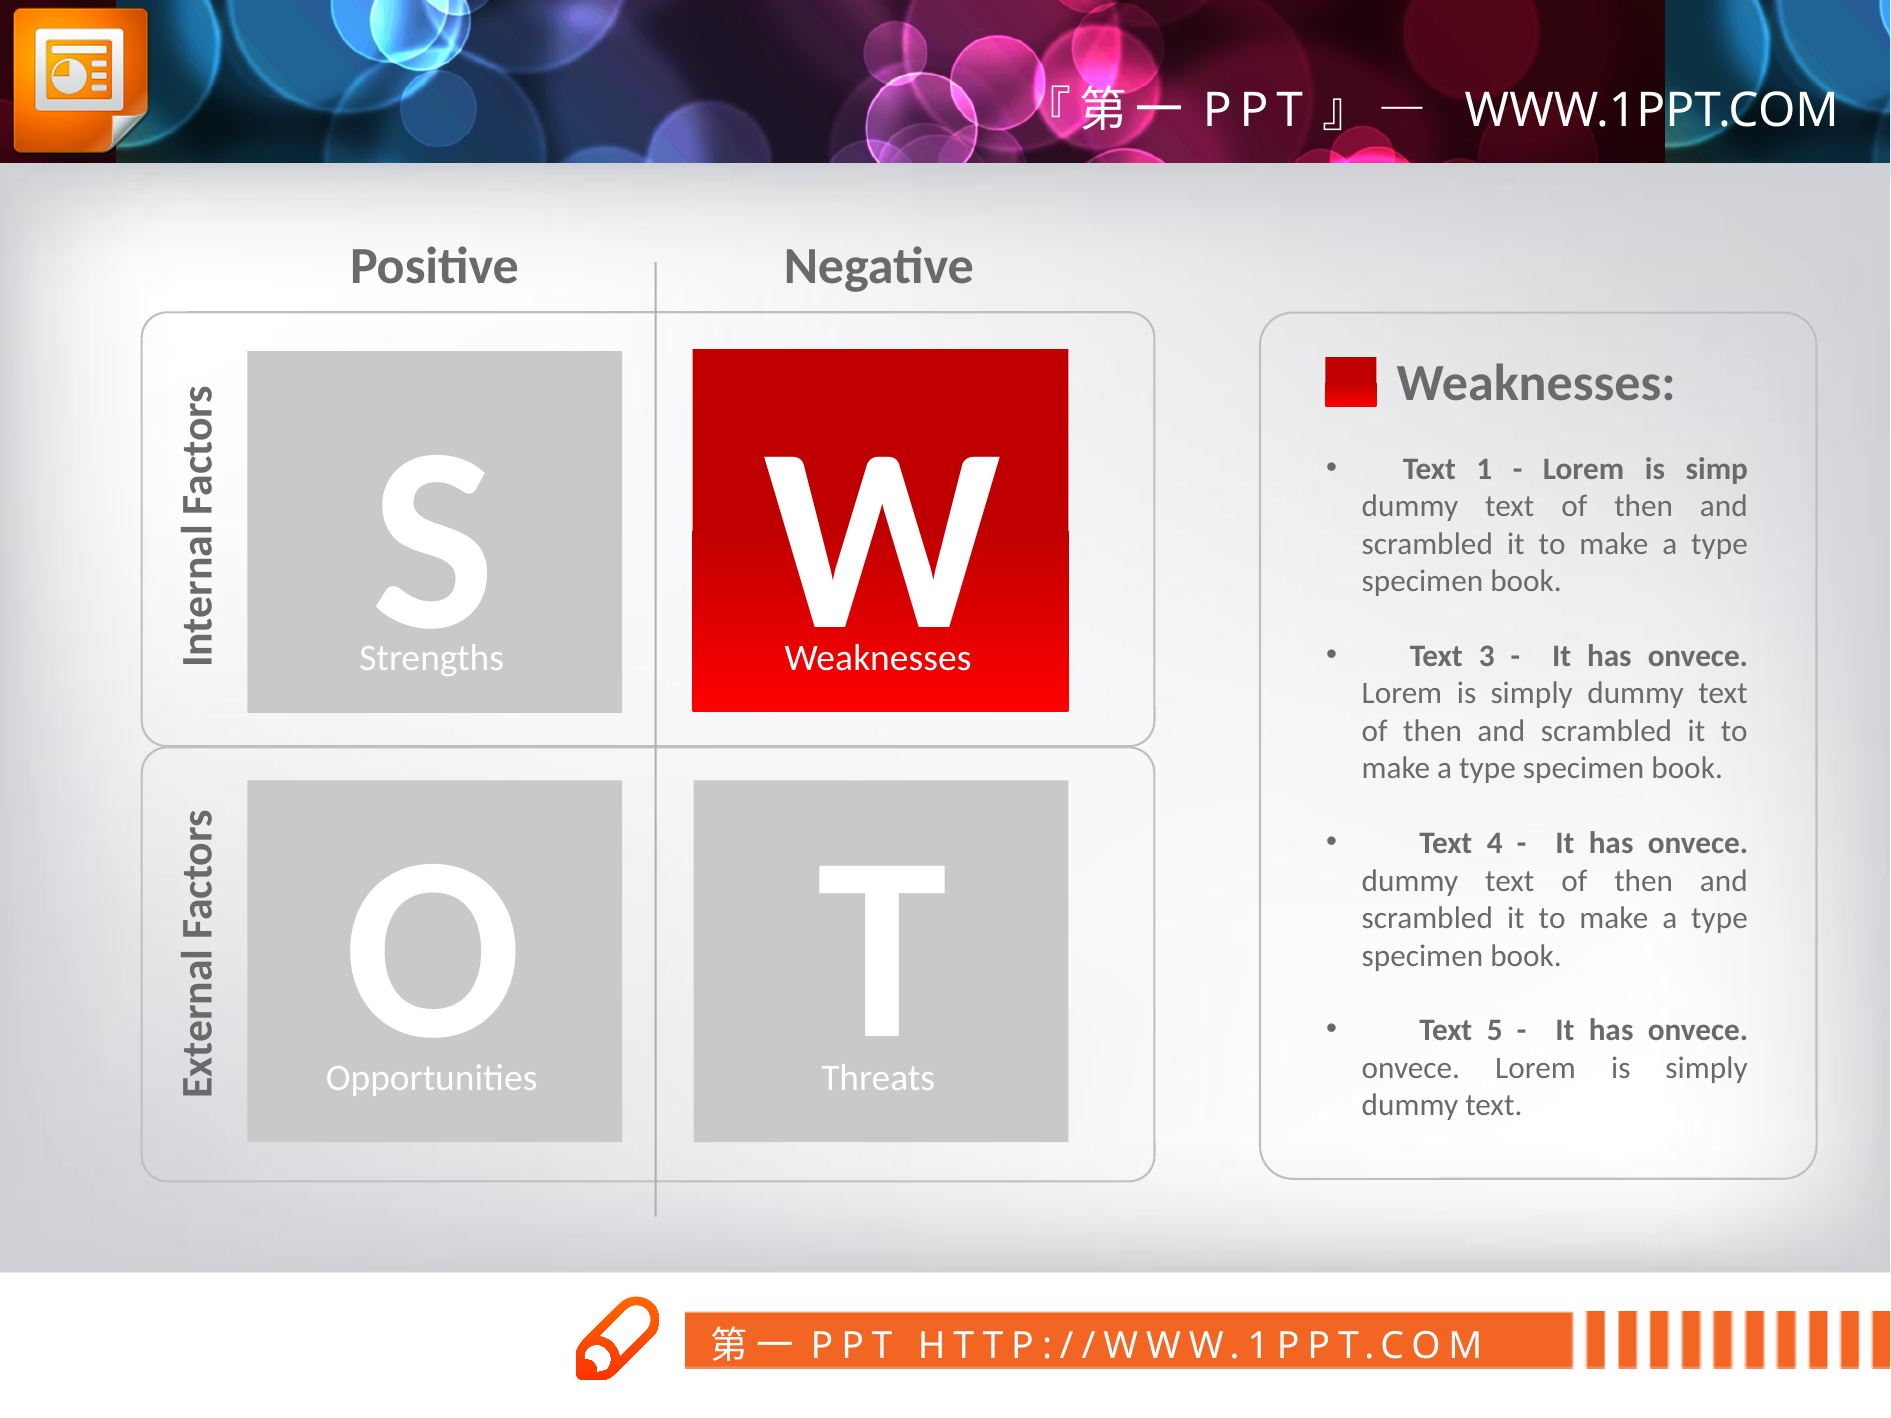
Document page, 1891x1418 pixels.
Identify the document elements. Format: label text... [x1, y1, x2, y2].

text_box [1325, 357, 1377, 407]
text_box [1260, 312, 1817, 1179]
picture [0, 0, 1891, 1275]
text_box [657, 312, 1155, 747]
text_box Strengths [249, 617, 615, 695]
text_box Weaknesses [695, 617, 1061, 695]
text_box [141, 312, 654, 747]
text_box Positive [246, 223, 622, 301]
text_box Threats [695, 1036, 1061, 1114]
text_box Opportunities [249, 1036, 615, 1114]
text_box [657, 747, 1155, 1182]
text_box Weaknesses: Text 1 - Lorem is simp dummy text of then and scrambled it to make a type specimen book. Text 3 - It has onvece. Lorem is simply dummy text of then and scrambled it to make a type specimen book. Text 4 - It has onvece. dummy text of then and scrambled it to make a type specimen book. Text 5 - It has onvece. onvece. Lorem is simply dummy text. [1307, 338, 1768, 1132]
text_box [141, 747, 654, 1182]
text_box Negative [691, 223, 1067, 301]
picture [685, 1311, 1891, 1369]
